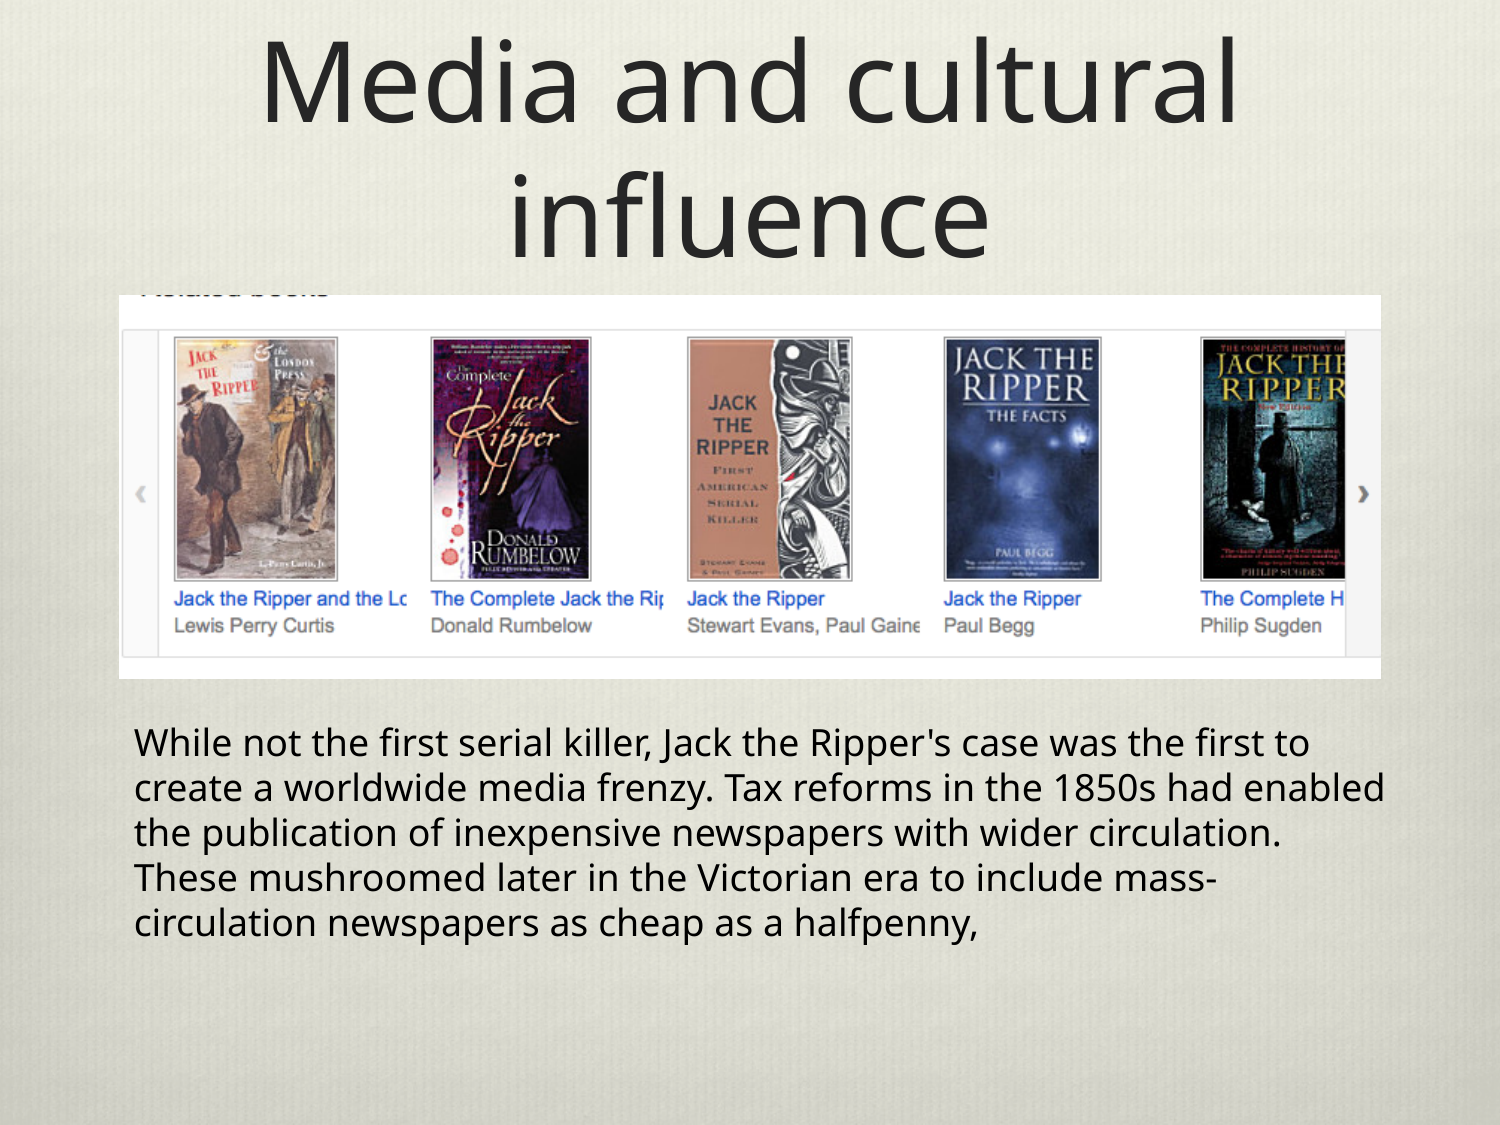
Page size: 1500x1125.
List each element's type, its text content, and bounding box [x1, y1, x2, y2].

text_box While not the first serial killer, Jack the Ripper's case was the first to create a worldwide media frenzy. Tax reforms in the 1850s had enabled the publication of inexpensive newspapers with wider circulation. These mushroomed later in the Victorian era to include mass-circulation newspapers as cheap as a halfpenny, [119, 711, 1411, 952]
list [117, 111, 1382, 864]
title Media and cultural influence [119, 51, 1381, 111]
